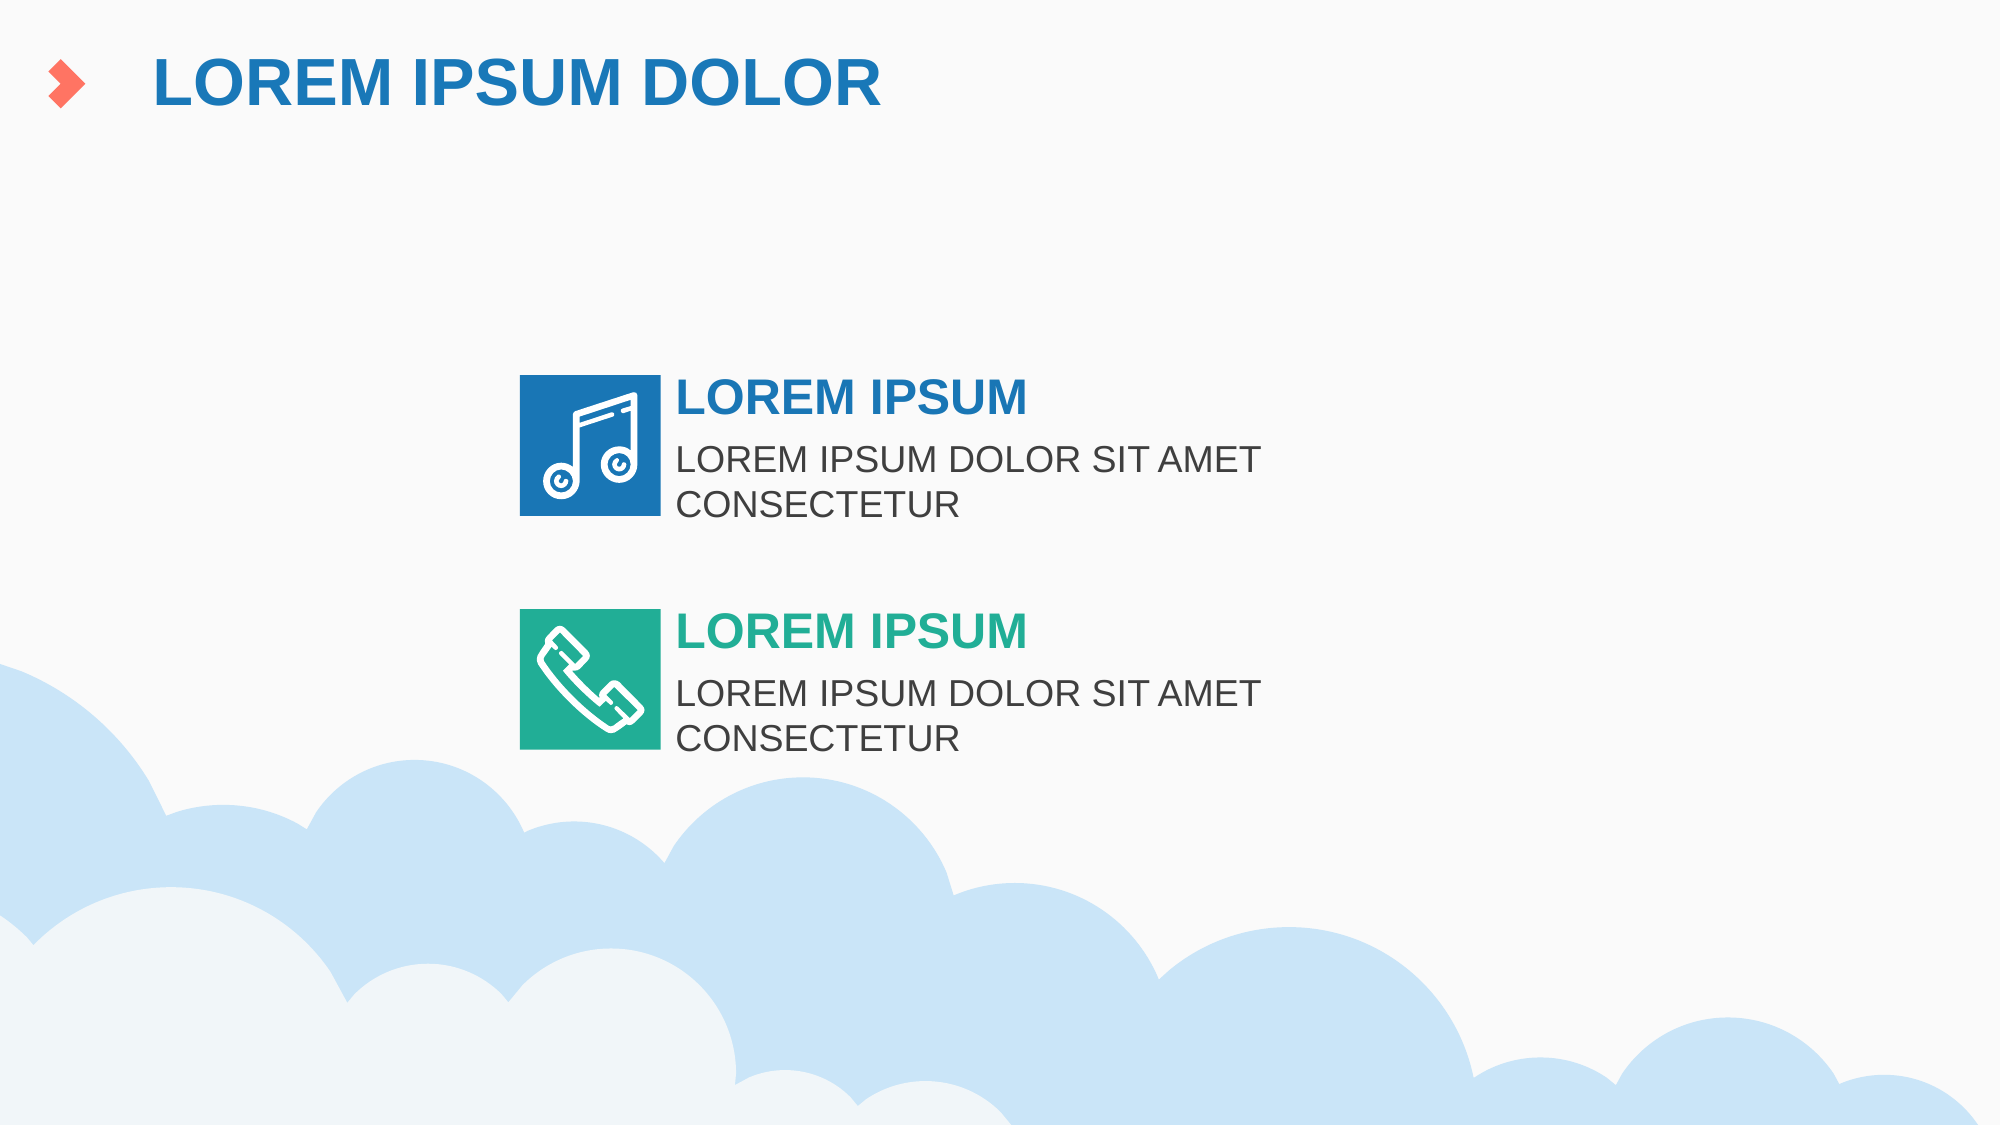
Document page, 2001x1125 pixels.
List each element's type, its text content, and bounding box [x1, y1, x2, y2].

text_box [519, 375, 661, 516]
text_box LOREM IPSUM DOLOR SIT AMET CONSECTETUR [660, 661, 1480, 767]
title LOREM IPSUM DOLOR [137, 19, 1886, 148]
text_box LOREM IPSUM [660, 357, 1480, 427]
text_box LOREM IPSUM DOLOR SIT AMET CONSECTETUR [660, 427, 1480, 533]
text_box LOREM IPSUM [660, 591, 1480, 661]
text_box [519, 609, 661, 750]
